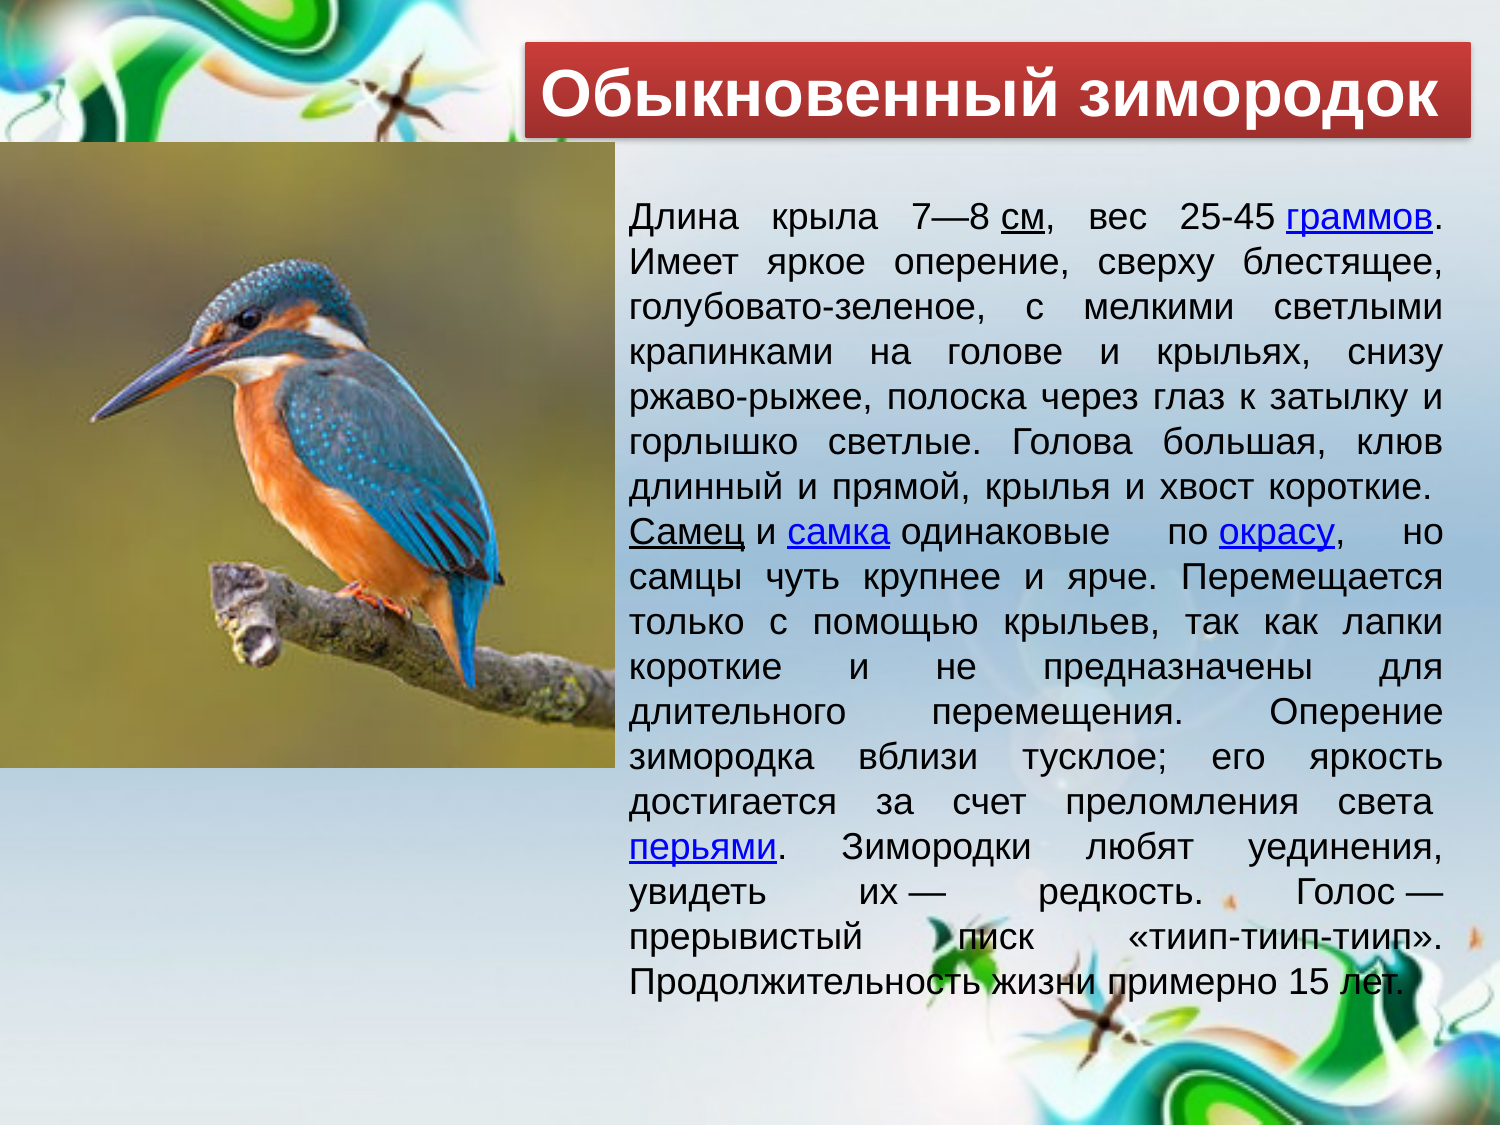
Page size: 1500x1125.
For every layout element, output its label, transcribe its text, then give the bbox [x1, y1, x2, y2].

text_box Обыкновенный зимородок [525, 42, 1471, 138]
picture [0, 0, 1500, 1125]
text_box Длина крыла 7—8 см, вес 25-45 граммов. Имеет яркое оперение, сверху блестящее, голубовато-зеленое, с мелкими светлыми крапинками на голове и крыльях, снизу ржаво-рыжее, полоска через глаз к затылку и горлышко светлые. Голова большая, клюв длинный и прямой, крылья и хвост короткие. Самец и самка одинаковые по окрасу, но самцы чуть крупнее и ярче. Перемещается только с помощью крыльев, так как лапки короткие и не предназначены для длительного перемещения. Оперение зимородка вблизи тусклое; его яркость достигается за счет преломления света перьями. Зимородки любят уединения, увидеть их — редкость. Голос — прерывистый писк «тиип-тиип-тиип». Продолжительность жизни примерно 15 лет. [614, 184, 1459, 1010]
